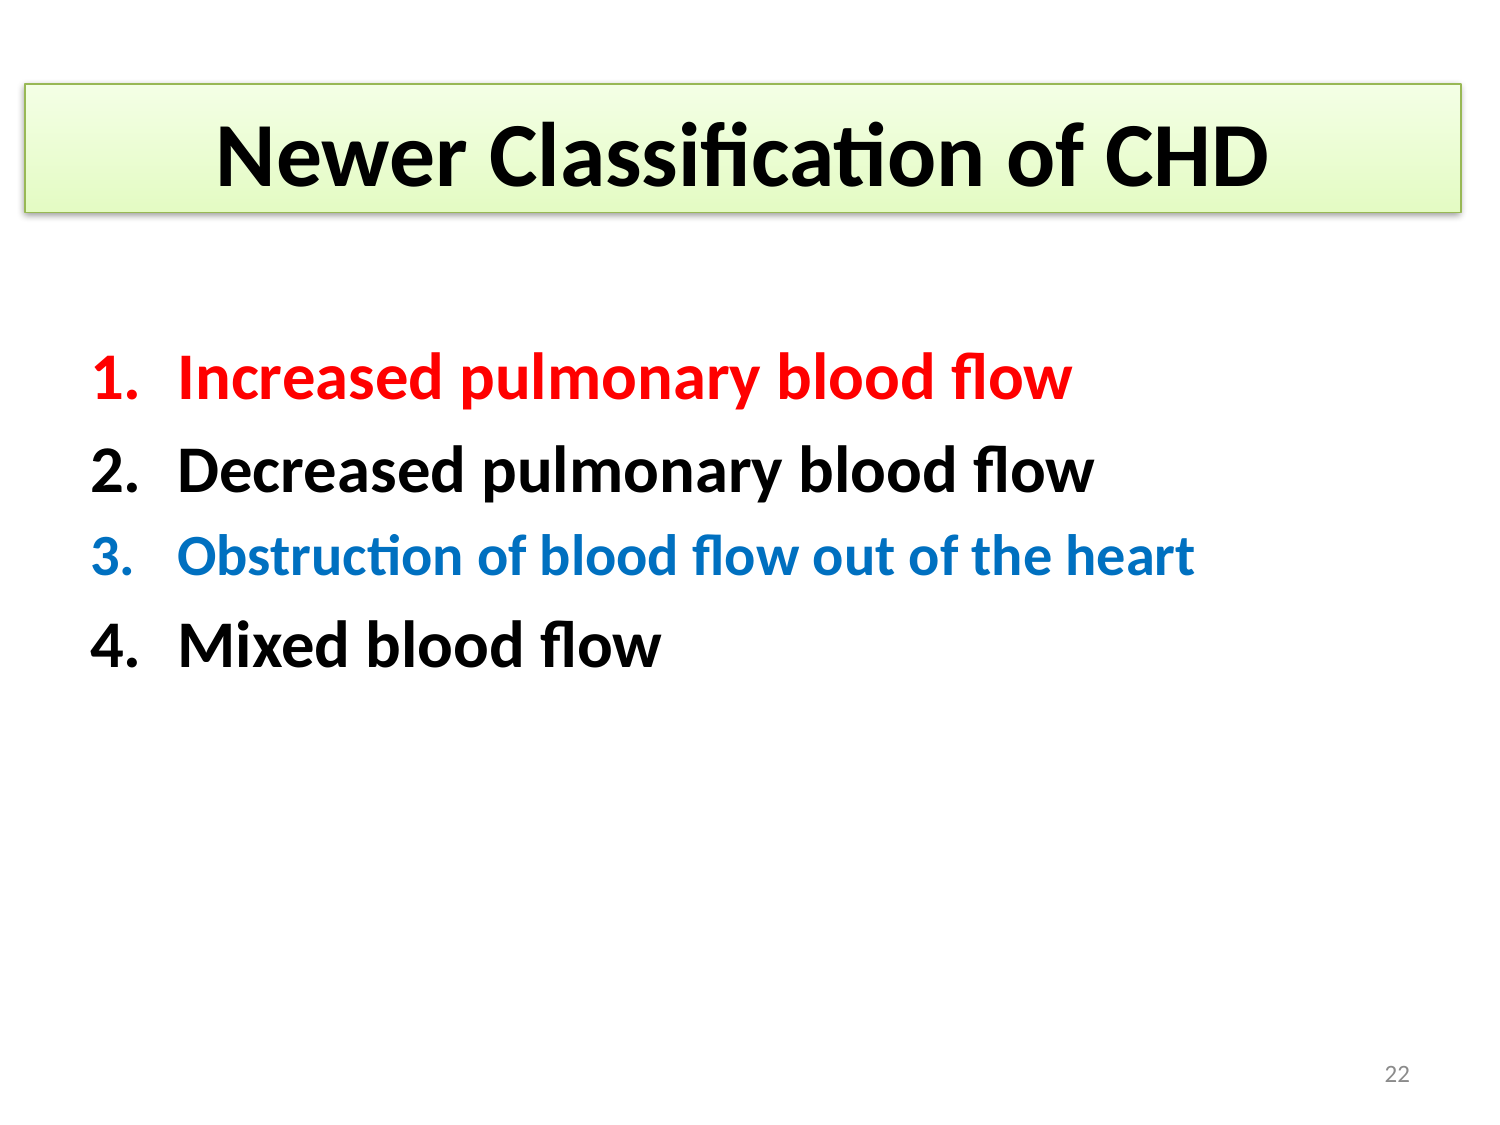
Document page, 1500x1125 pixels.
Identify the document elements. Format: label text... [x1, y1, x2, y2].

list Increased pulmonary blood flow Decreased pulmonary blood flow Obstruction of blood flow out of the heart Mixed blood flow [0, 324, 1500, 1000]
slide_number 22 [1074, 1042, 1425, 1103]
title Newer Classification of CHD [24, 83, 1462, 213]
